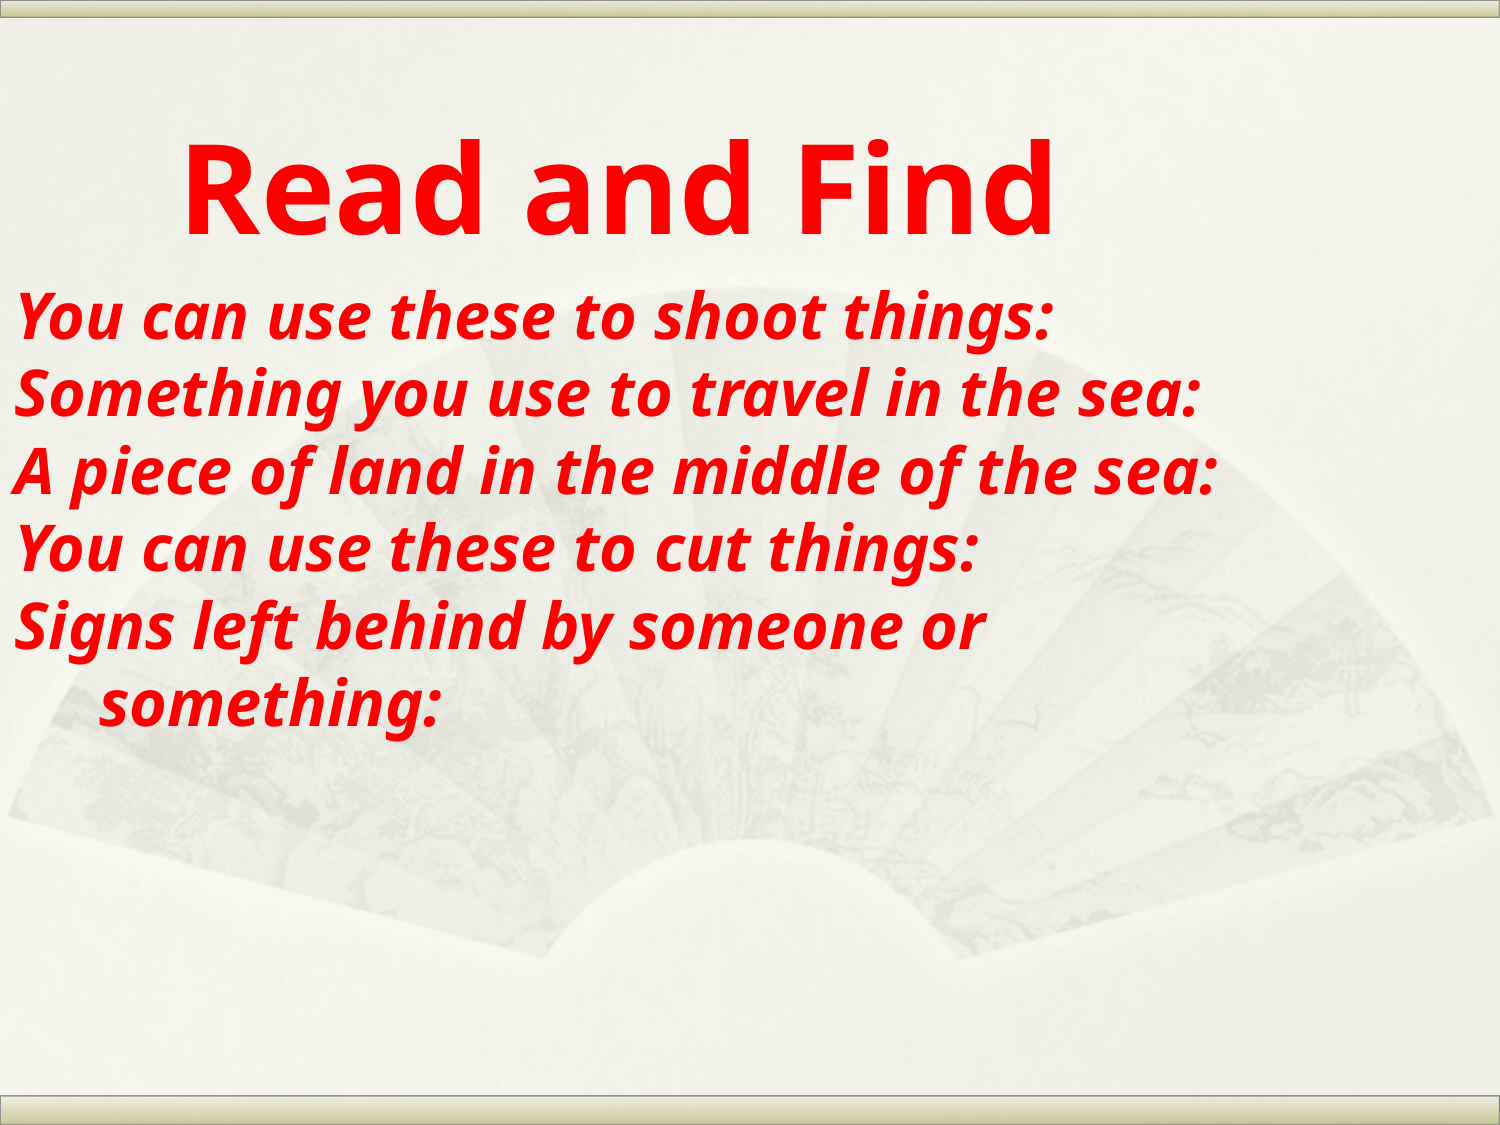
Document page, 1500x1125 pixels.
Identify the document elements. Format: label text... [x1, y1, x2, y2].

list You can use these to shoot things: Something you use to travel in the sea: A piece of land in the middle of the sea: You can use these to cut things: Signs left behind by someone or something: [0, 267, 1266, 823]
title Read and Find [53, 90, 1186, 267]
picture [0, 0, 1500, 1125]
